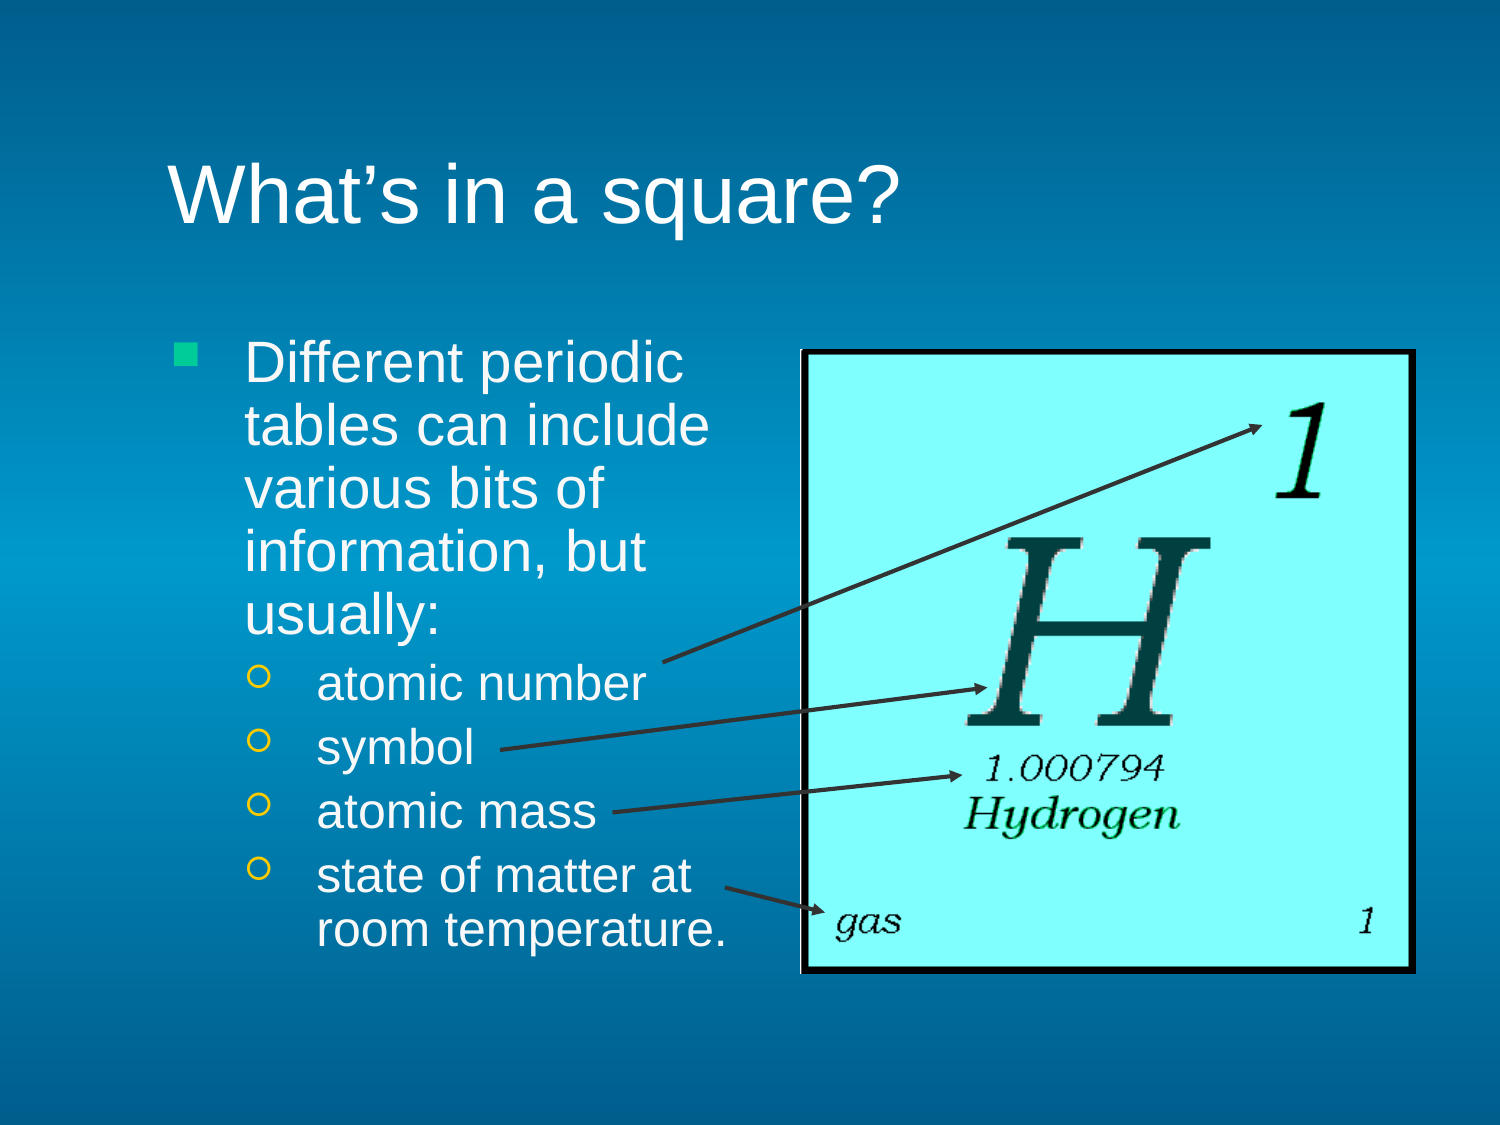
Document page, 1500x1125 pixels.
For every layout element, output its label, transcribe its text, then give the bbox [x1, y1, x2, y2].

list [799, 349, 1417, 974]
title What’s in a square? [152, 15, 1328, 248]
list Different periodic tables can include various bits of information, but usually: atomic number symbol atomic mass state of matter at room temperature. [155, 324, 772, 1001]
